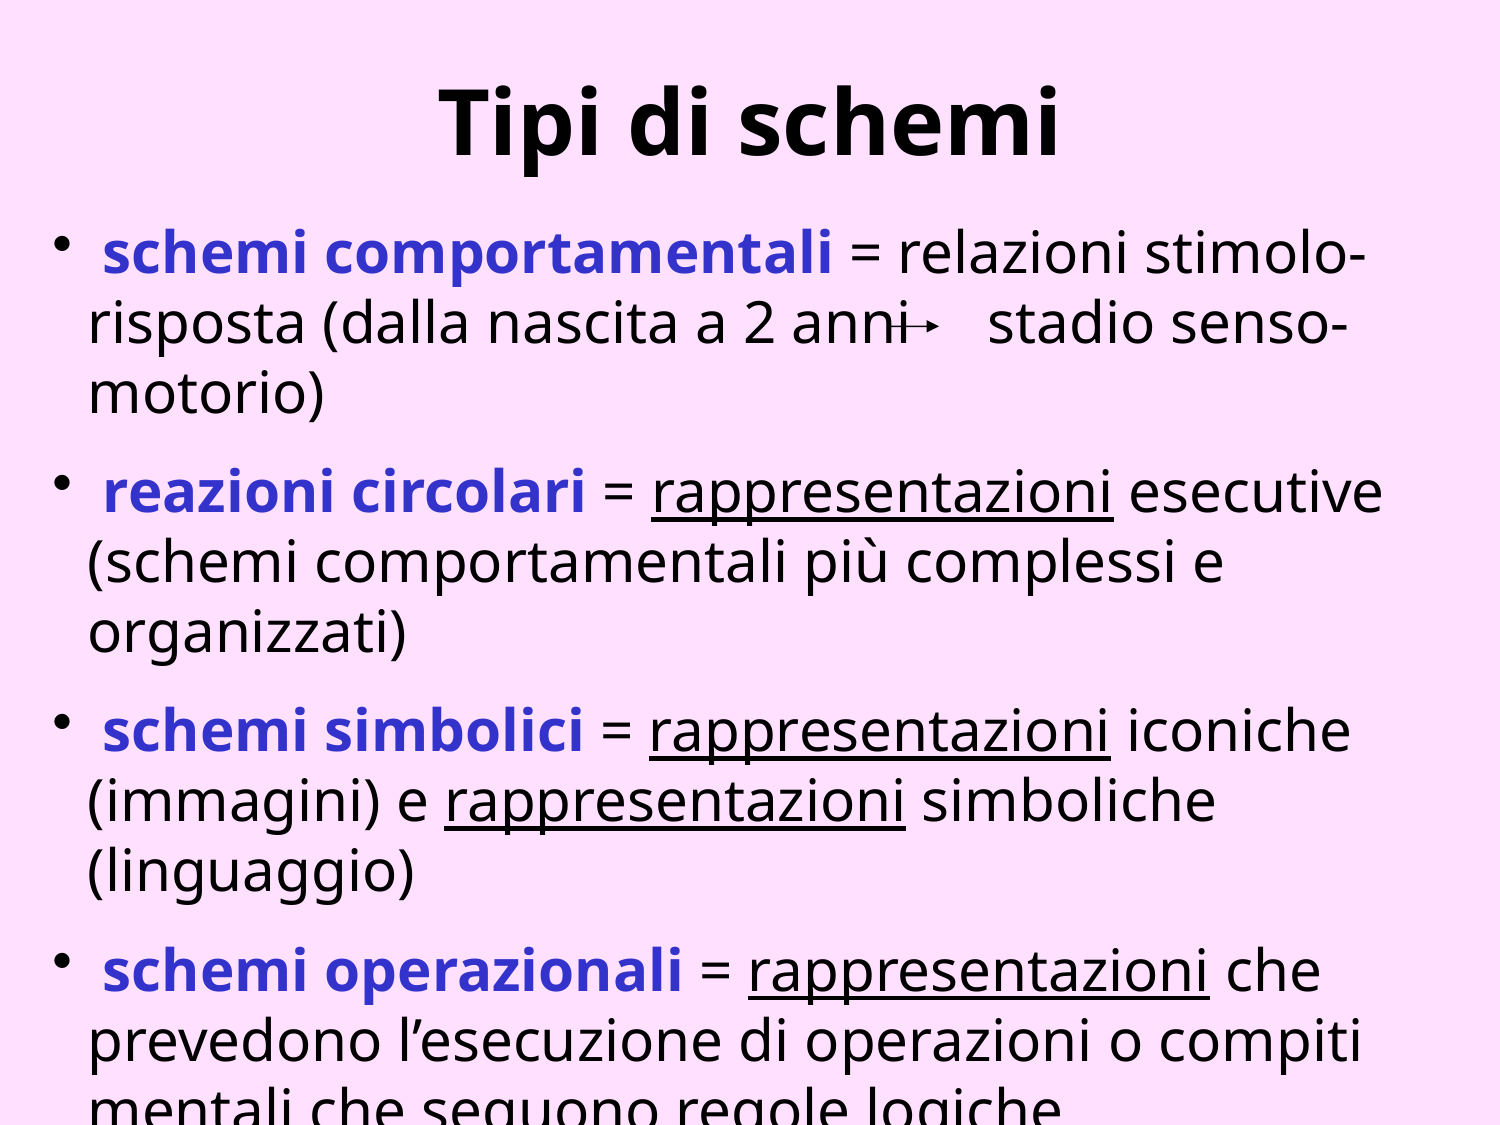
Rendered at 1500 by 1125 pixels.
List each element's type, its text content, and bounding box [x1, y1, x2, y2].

text_box [889, 320, 940, 333]
title Tipi di schemi [112, 37, 1388, 201]
text_box schemi comportamentali = relazioni stimolo-risposta (dalla nascita a 2 anni stadio senso-motorio) reazioni circolari = rappresentazioni esecutive (schemi comportamentali più complessi e organizzati) schemi simbolici = rappresentazioni iconiche (immagini) e rappresentazioni simboliche (linguaggio) schemi operazionali = rappresentazioni che prevedono l’esecuzione di operazioni o compiti mentali che seguono regole logiche [37, 207, 1500, 1125]
